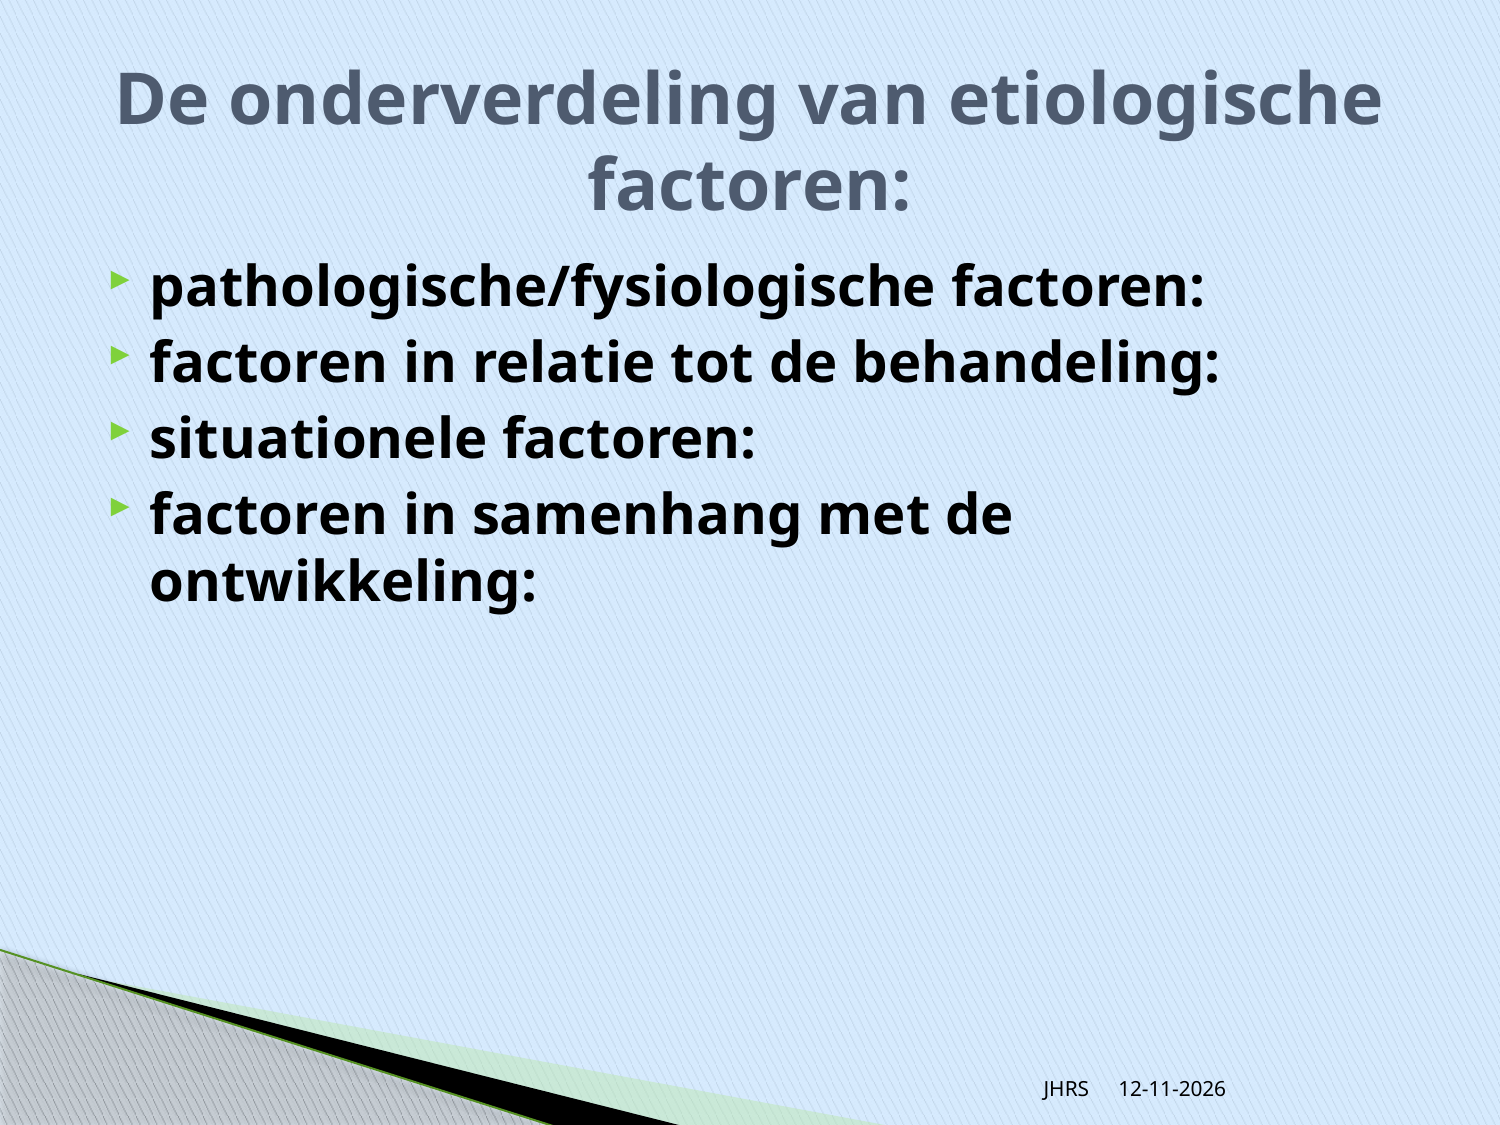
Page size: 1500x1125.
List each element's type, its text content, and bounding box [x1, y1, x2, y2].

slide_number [1105, 1051, 1419, 1112]
footer JHRS [718, 1051, 1105, 1112]
title De onderverdeling van etiologische factoren: [75, 45, 1425, 233]
list pathologische/fysiologische factoren: factoren in relatie tot de behandeling: situationele factoren: factoren in samenhang met de ontwikkeling: [75, 243, 1425, 986]
